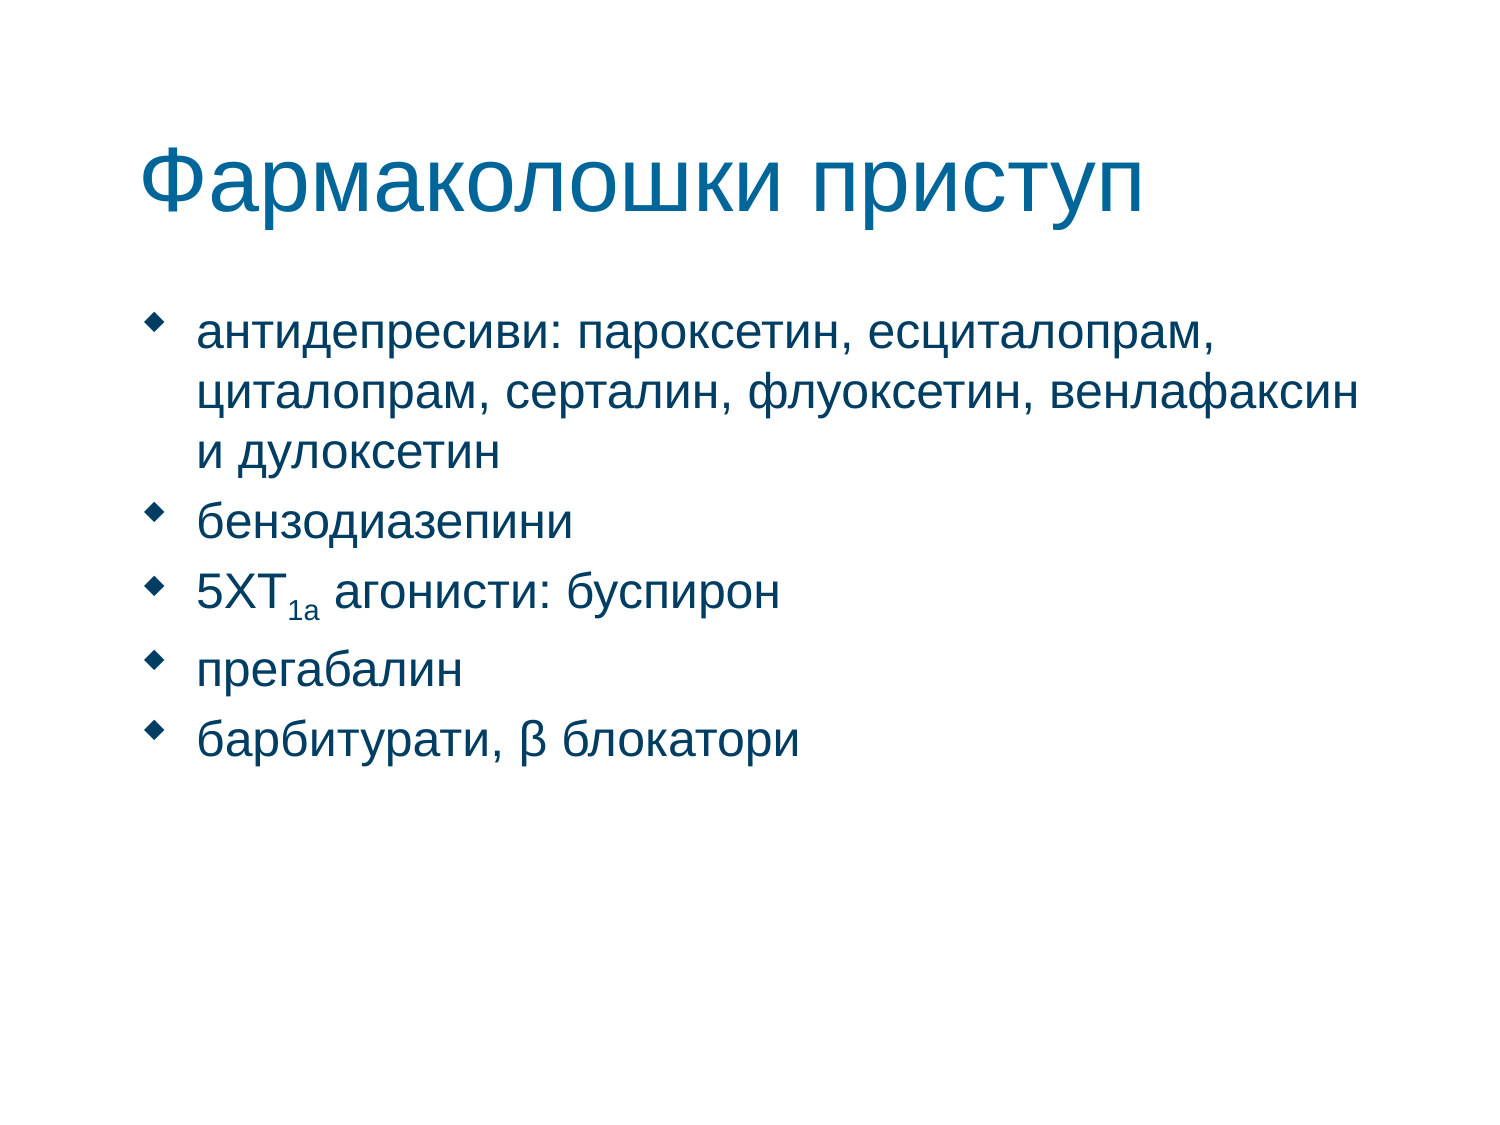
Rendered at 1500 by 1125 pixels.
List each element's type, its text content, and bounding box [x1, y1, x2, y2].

list антидепресиви: пароксетин, есциталопрам, циталопрам, серталин, флуоксетин, венлафаксин и дулоксетин бензодиазепини 5ХТ1а агонисти: буспирон прегабалин барбитурати, β блокатори [124, 290, 1400, 1026]
title Фармаколошки приступ [123, 49, 1400, 238]
